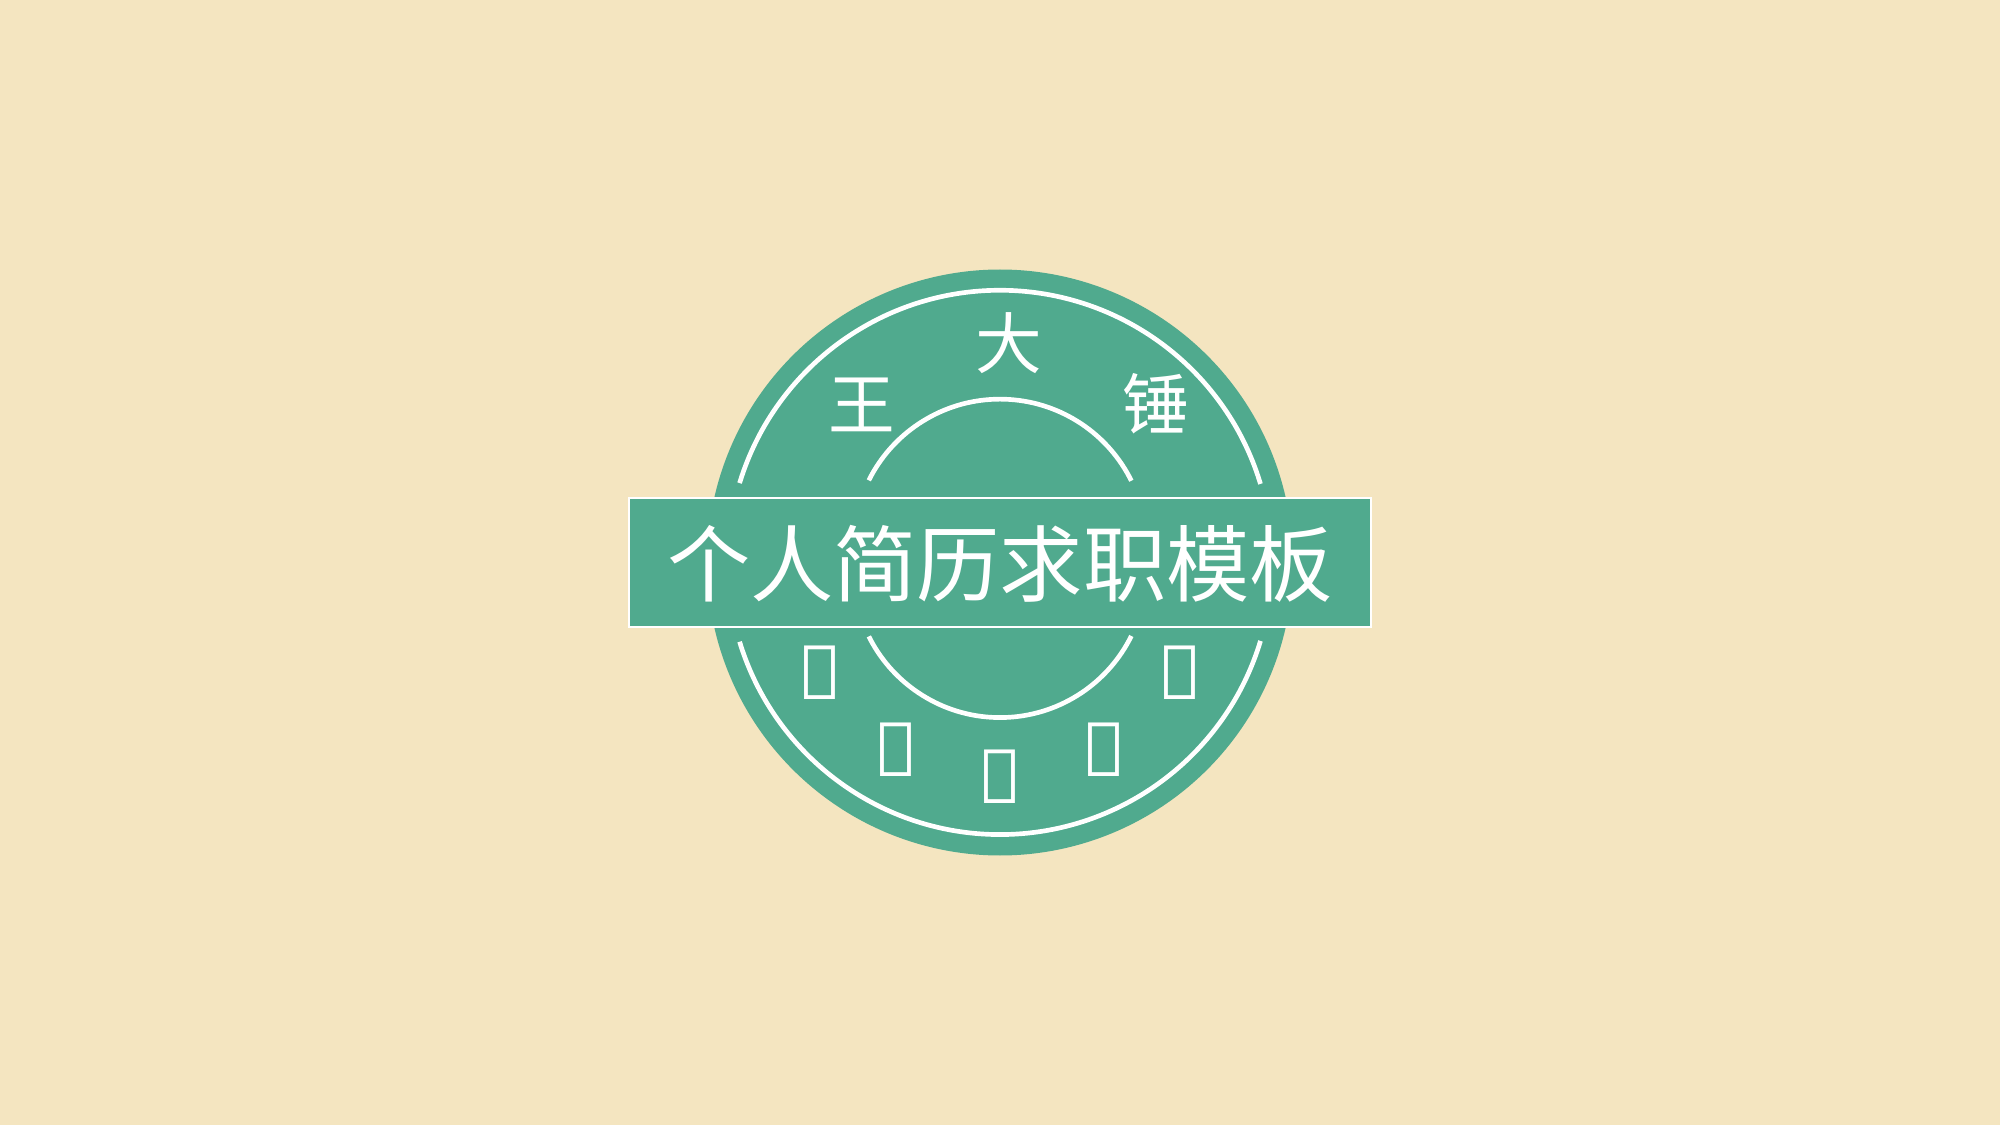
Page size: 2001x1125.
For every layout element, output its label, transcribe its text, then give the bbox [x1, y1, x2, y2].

text_box [822, 289, 1178, 444]
text_box 个人简历求职模板 [1002, 497, 1372, 628]
text_box 大 [960, 294, 1040, 390]
text_box [738, 629, 856, 795]
text_box [867, 398, 1133, 546]
text_box 王 [813, 355, 892, 451]
text_box [715, 270, 1285, 497]
text_box [1144, 628, 1262, 795]
text_box [715, 628, 1285, 855]
text_box  [856, 693, 935, 799]
text_box [820, 562, 1182, 693]
text_box [863, 705, 1137, 836]
text_box  [1141, 617, 1220, 723]
text_box 个人简历求职模板 [628, 497, 997, 628]
text_box  [960, 721, 1040, 827]
text_box  [780, 617, 859, 723]
text_box  [1065, 693, 1144, 799]
text_box [867, 570, 1133, 719]
text_box [738, 363, 1262, 562]
text_box 锤 [1108, 355, 1187, 451]
